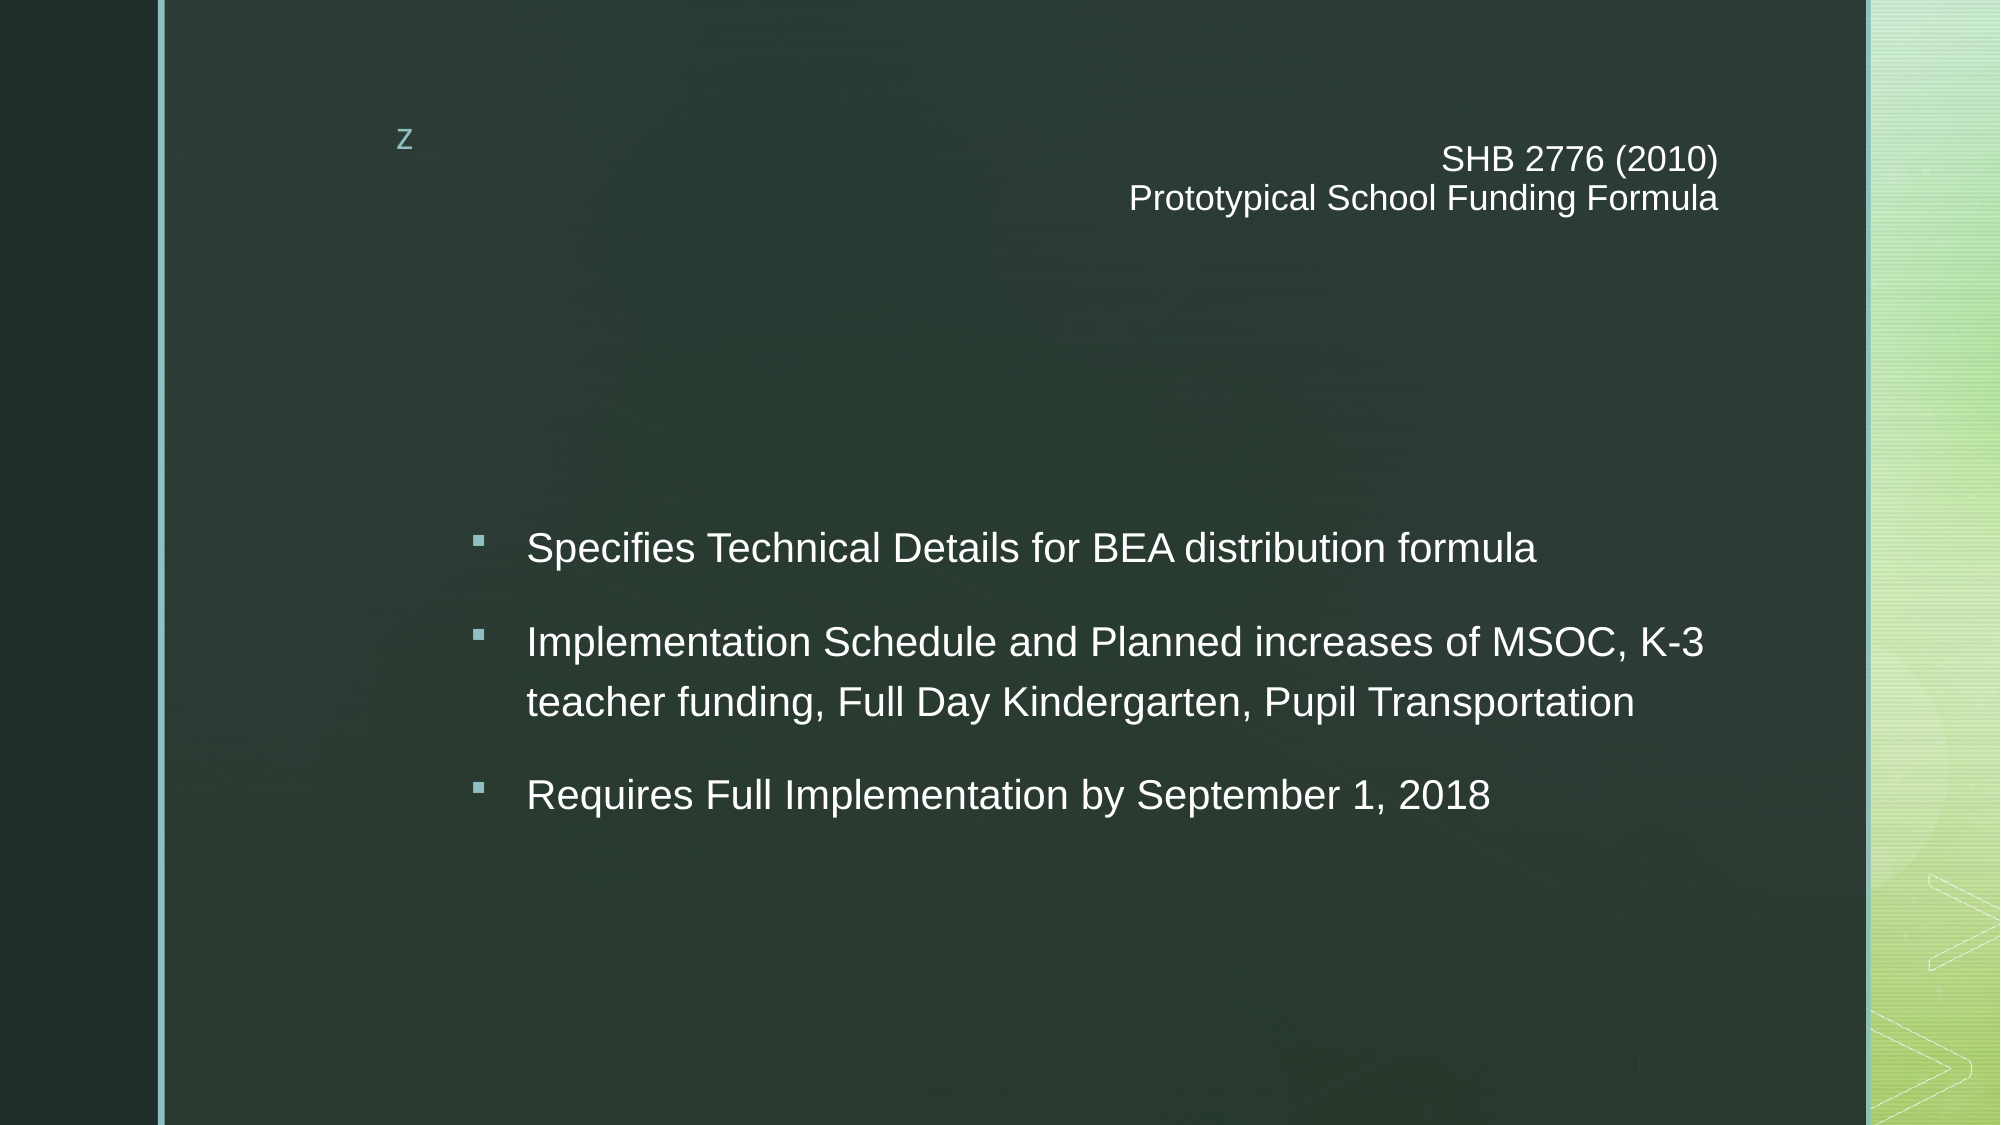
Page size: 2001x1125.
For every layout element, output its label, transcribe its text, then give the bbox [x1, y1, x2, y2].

list Specifies Technical Details for BEA distribution formula Implementation Schedule and Planned increases of MSOC, K-3 teacher funding, Full Day Kindergarten, Pupil Transportation Requires Full Implementation by September 1, 2018 [454, 336, 1734, 993]
picture [1871, 0, 2001, 1125]
title SHB 2776 (2010) Prototypical School Funding Formula [428, 132, 1734, 310]
